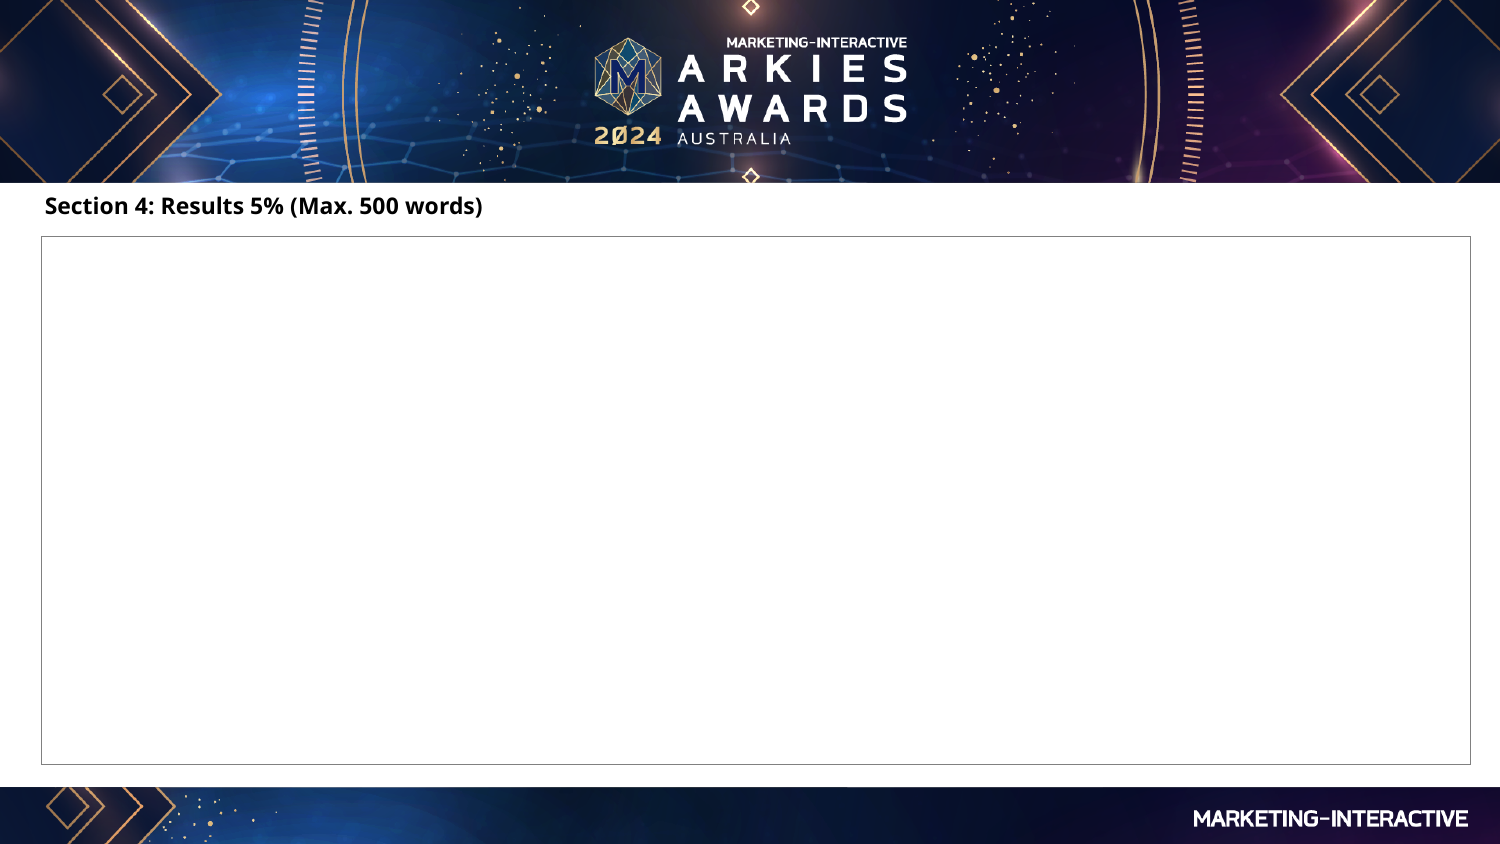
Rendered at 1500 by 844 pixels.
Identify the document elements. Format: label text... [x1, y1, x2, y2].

text_box Section 4: Results 5% (Max. 500 words) [30, 173, 857, 237]
picture [0, 0, 1500, 844]
table_header [42, 237, 1470, 764]
